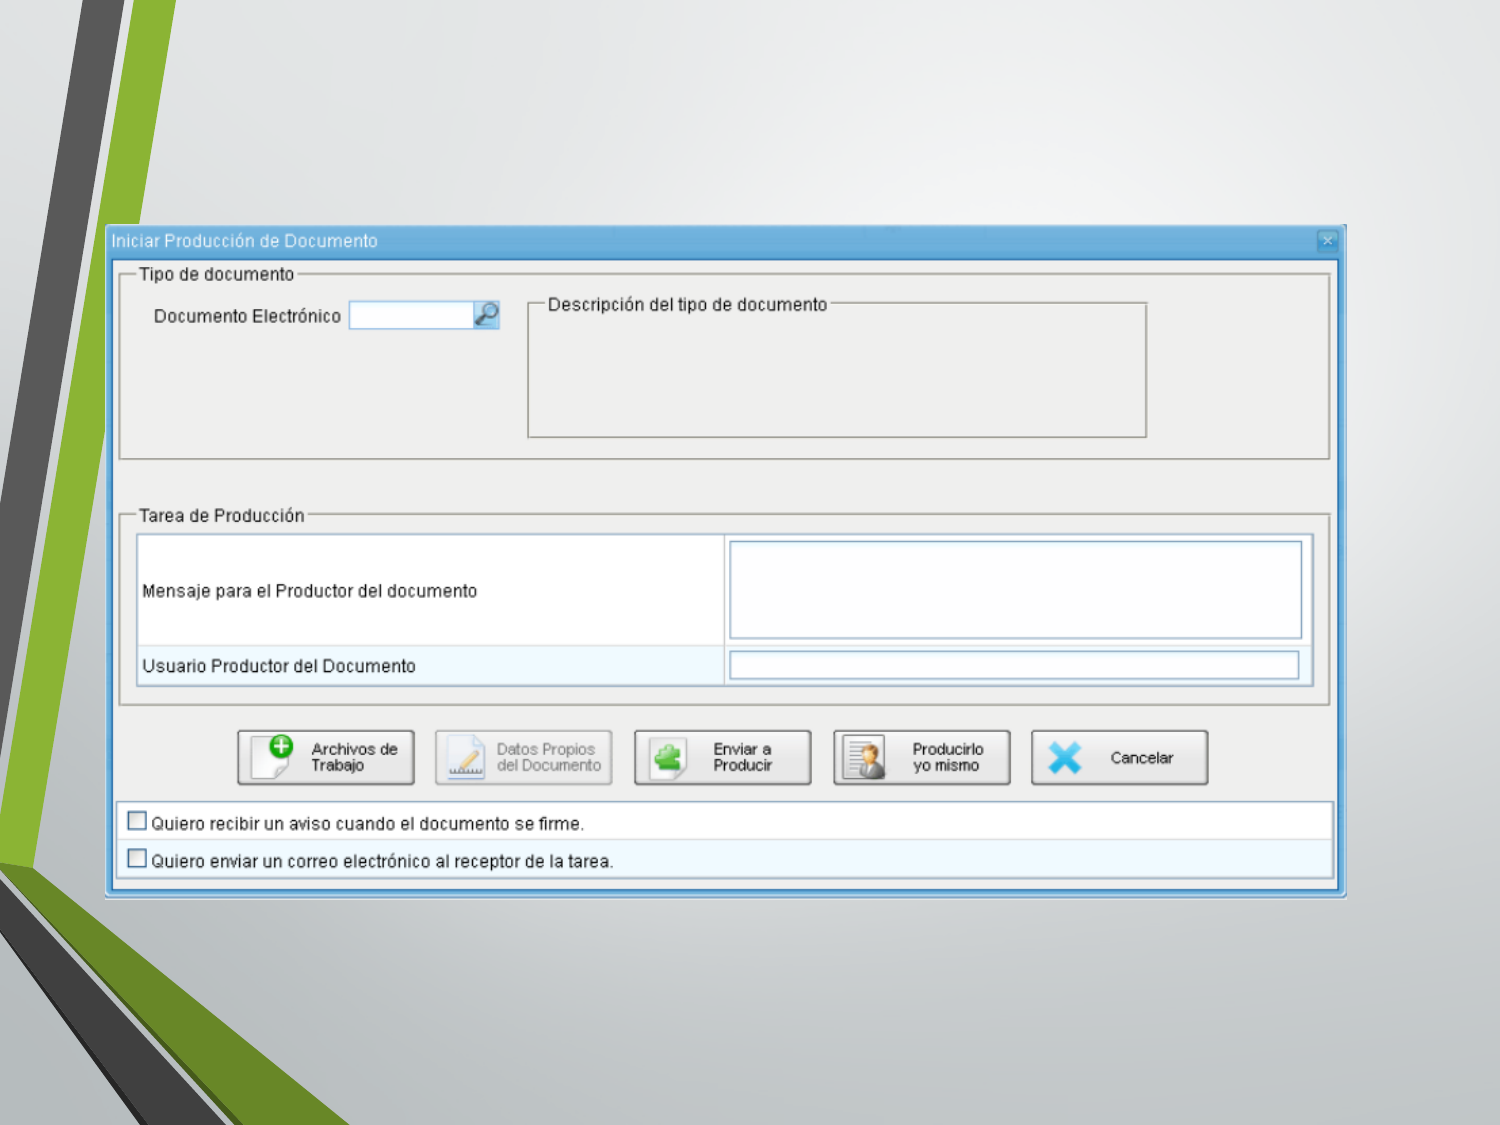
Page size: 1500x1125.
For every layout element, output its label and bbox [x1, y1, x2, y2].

list [105, 224, 1347, 900]
